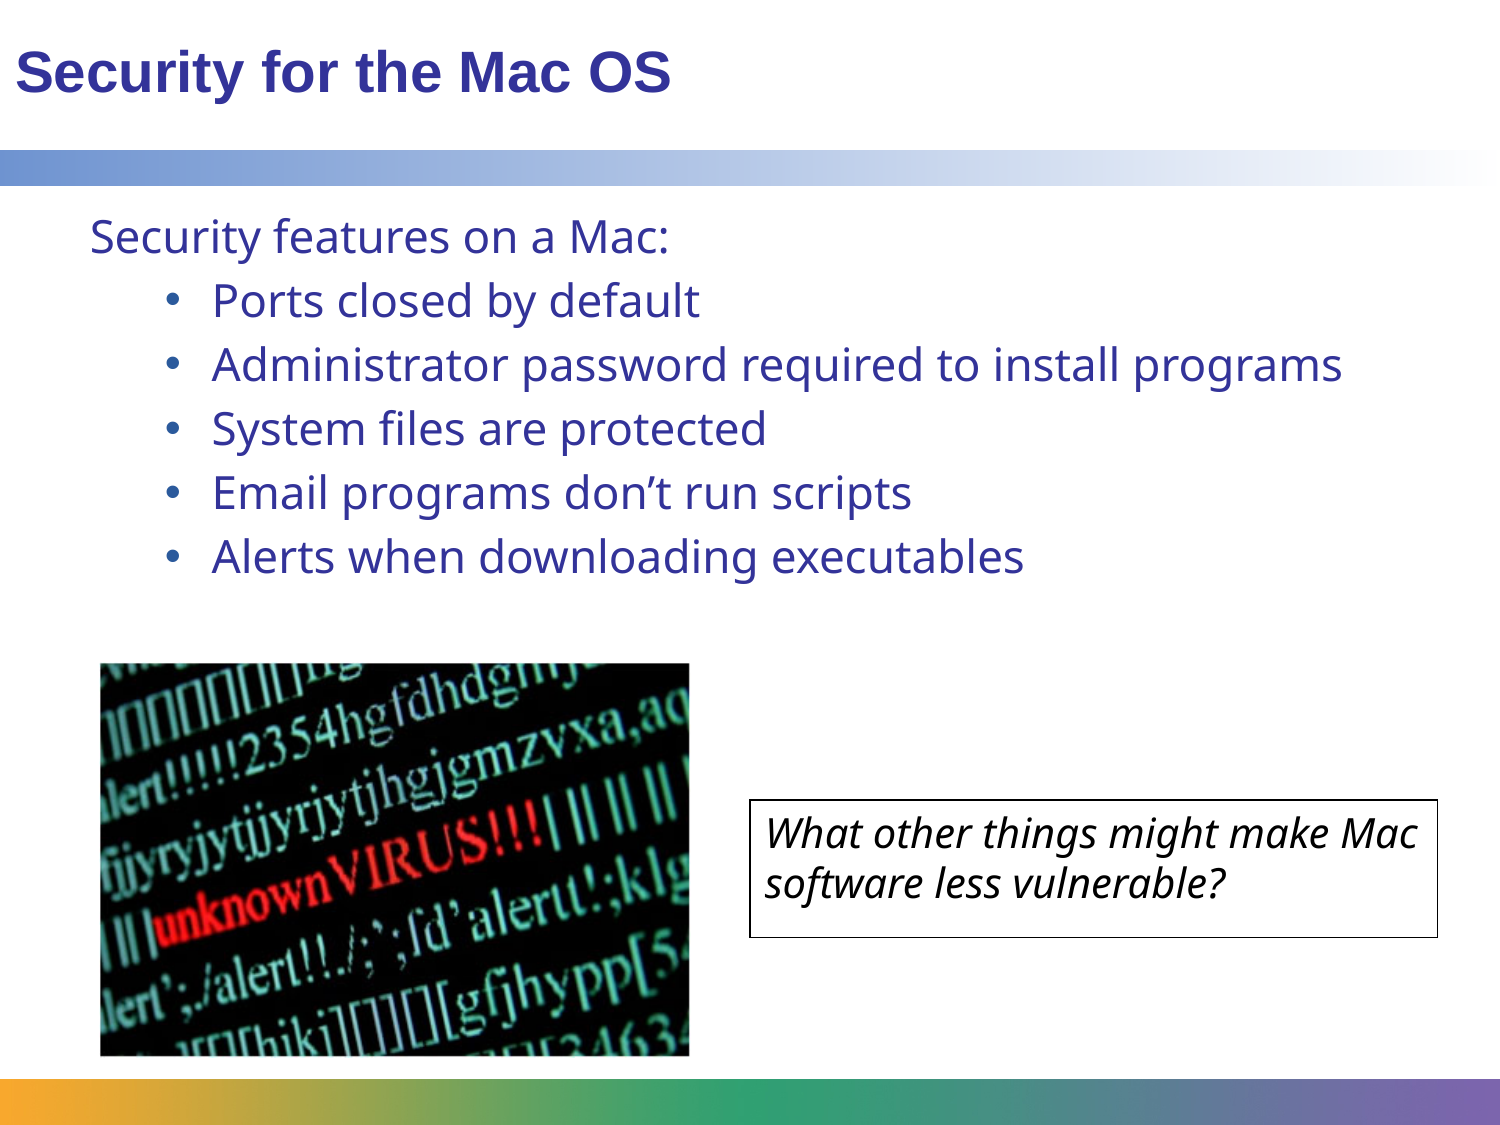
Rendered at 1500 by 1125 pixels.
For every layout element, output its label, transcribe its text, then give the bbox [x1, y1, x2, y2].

picture [0, 1079, 1500, 1125]
title Security for the Mac OS [0, 0, 1491, 138]
text_box What other things might make Mac software less vulnerable? [749, 799, 1438, 938]
picture [99, 662, 691, 1058]
text_box Security features on a Mac: Ports closed by default Administrator password required to install programs System files are protected Email programs don’t run scripts Alerts when downloading executables [75, 199, 1463, 655]
